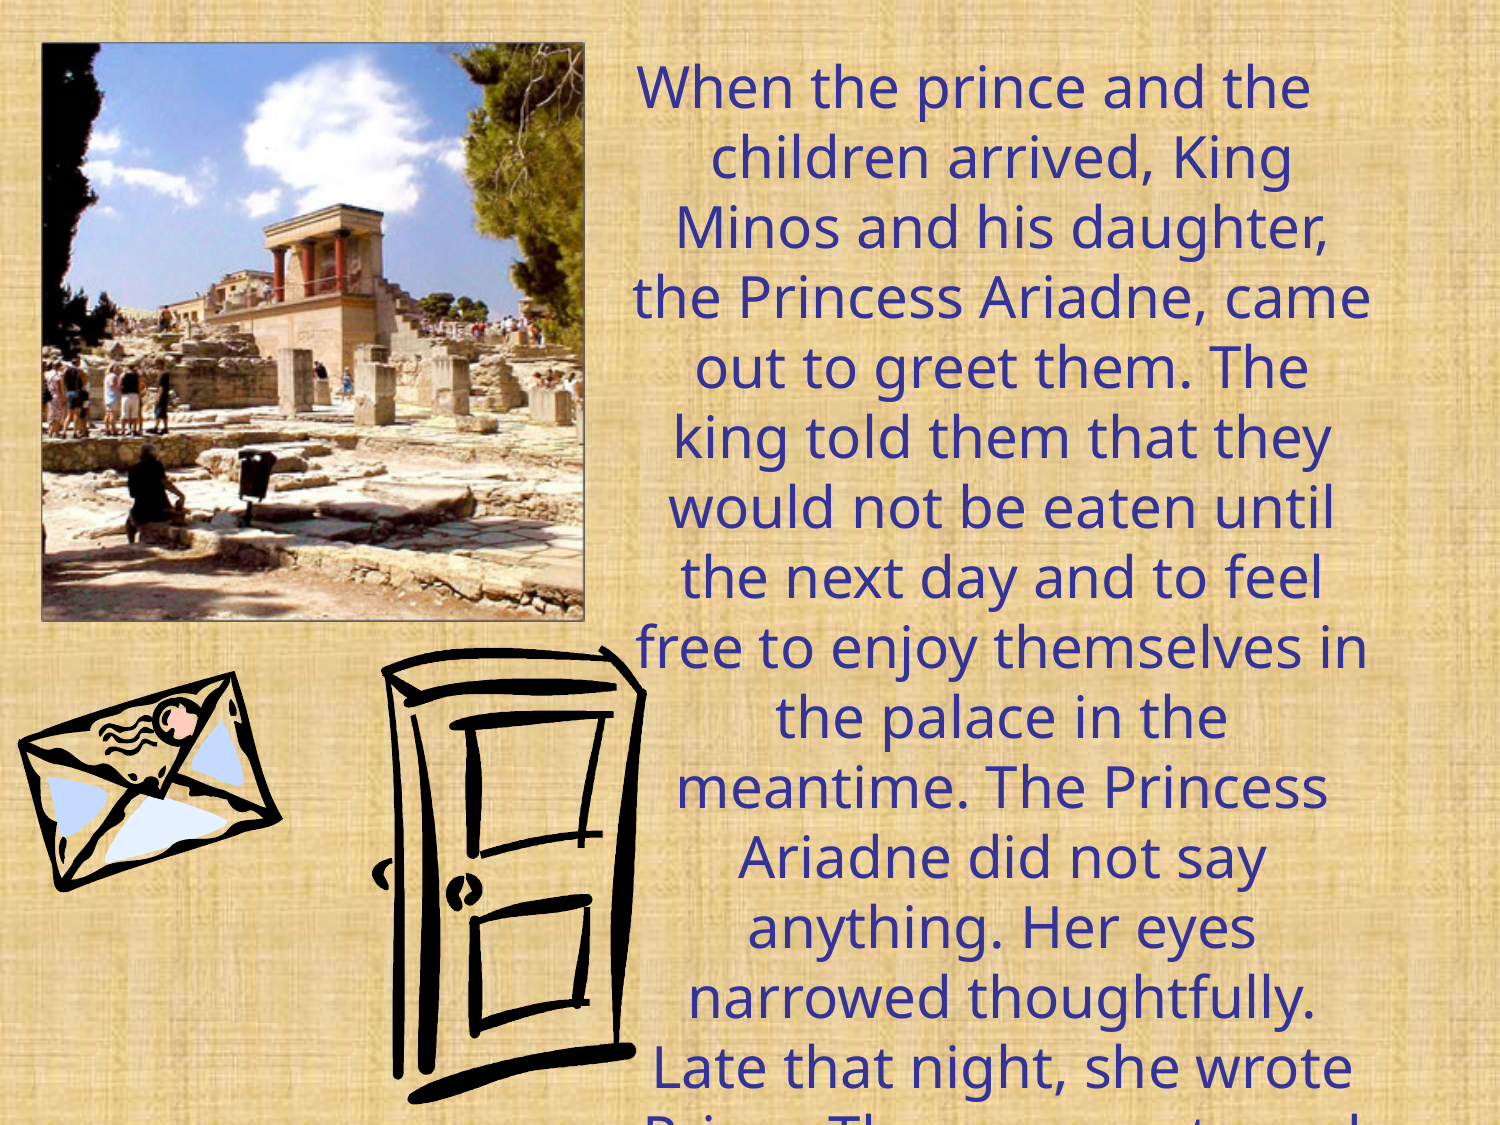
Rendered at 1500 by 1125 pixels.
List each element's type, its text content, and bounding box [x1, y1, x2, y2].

list When the prince and the children arrived, King Minos and his daughter, the Princess Ariadne, came out to greet them. The king told them that they would not be eaten until the next day and to feel free to enjoy themselves in the palace in the meantime. The Princess Ariadne did not say anything. Her eyes narrowed thoughtfully. Late that night, she wrote Prince Theseus a note and slipped it under his bedroom door. [560, 42, 1389, 1083]
picture [0, 0, 1500, 1125]
